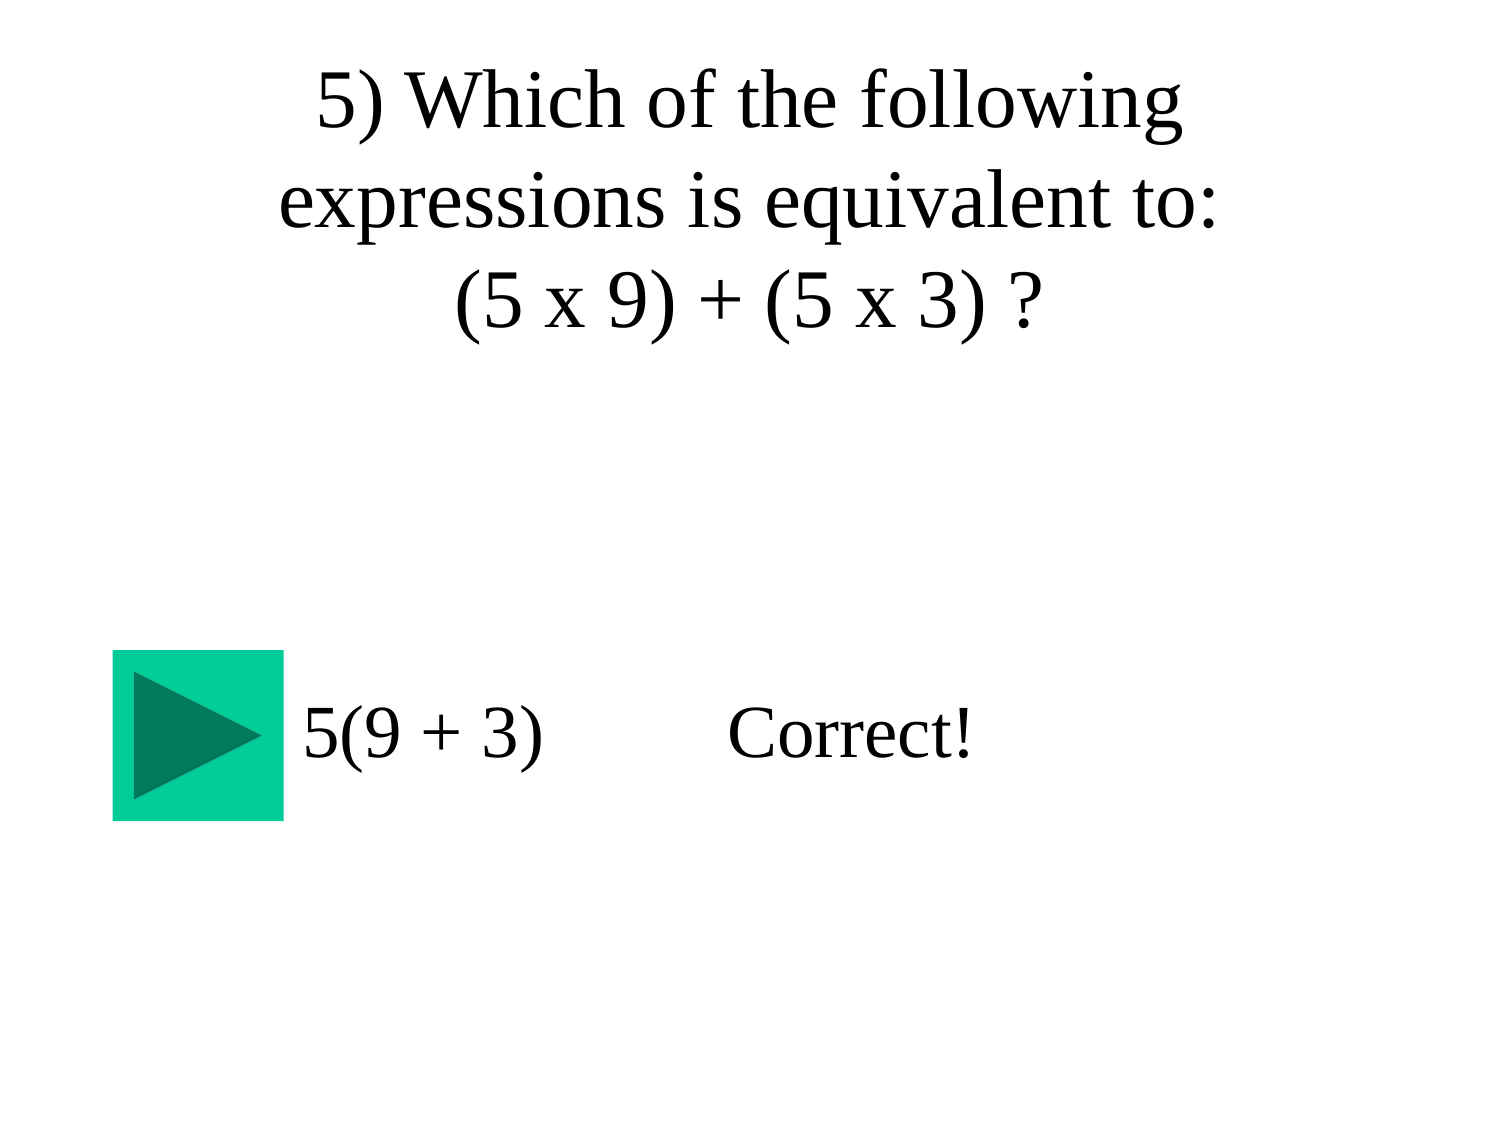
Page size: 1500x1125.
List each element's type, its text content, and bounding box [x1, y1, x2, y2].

text_box [112, 650, 284, 822]
text_box Correct! [712, 674, 1500, 780]
text_box 5(9 + 3) [287, 674, 712, 780]
text_box 5) Which of the following expressions is equivalent to: (5 x 9) + (5 x 3) ? [112, 99, 1388, 288]
